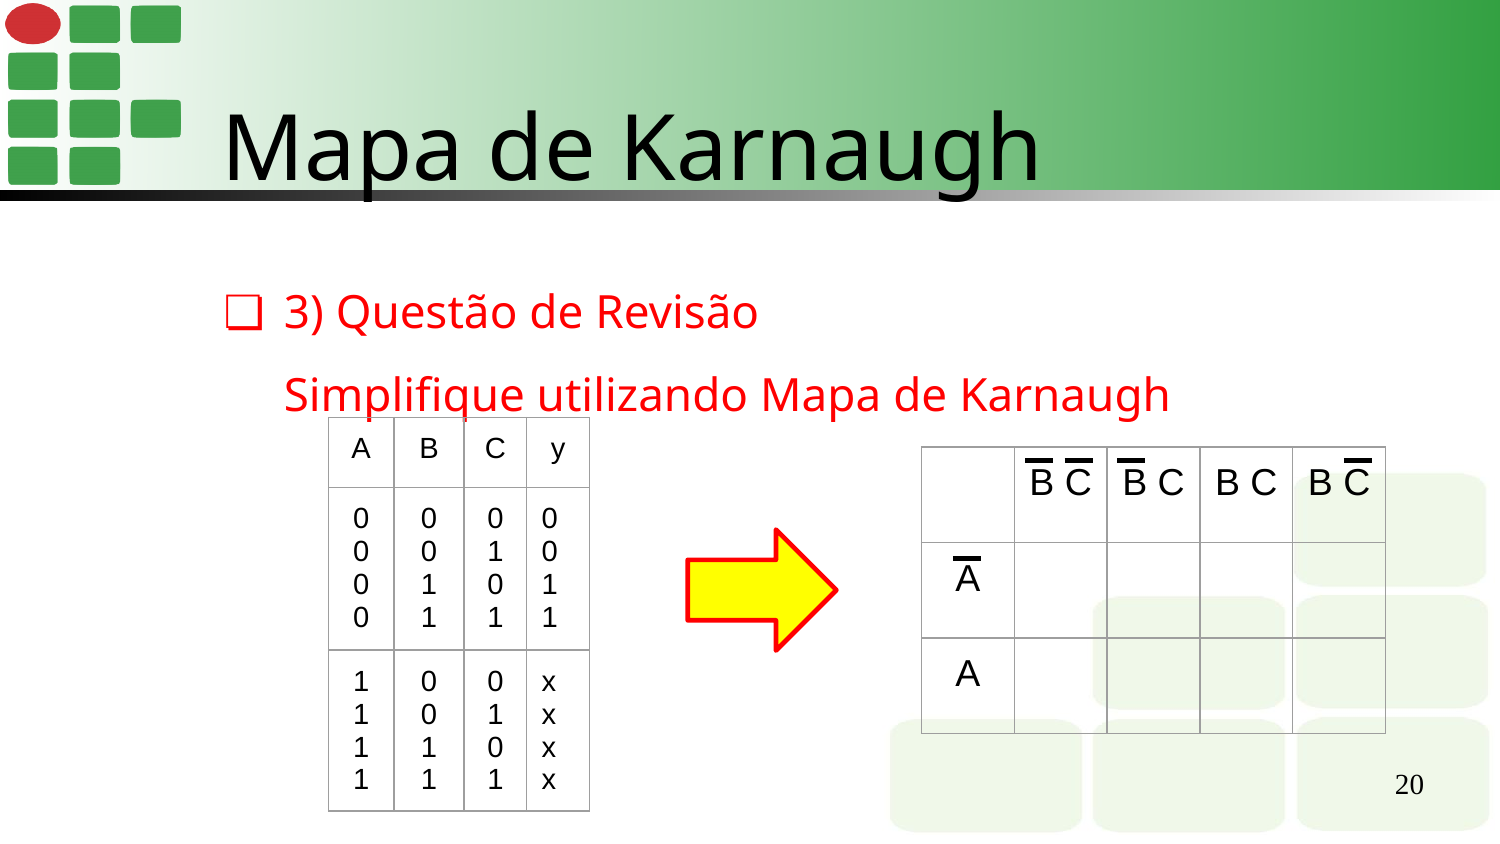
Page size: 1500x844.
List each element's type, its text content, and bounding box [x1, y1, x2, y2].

text_box [687, 529, 837, 651]
table_header B C [1293, 448, 1385, 542]
table_cell [1108, 543, 1199, 637]
table_header C [465, 418, 526, 487]
table_cell [1293, 639, 1385, 733]
table_header B C [1015, 448, 1106, 542]
table_cell [1015, 543, 1106, 637]
slide_number ‹#› [1075, 768, 1425, 827]
table_cell A [922, 639, 1014, 733]
table_cell [1293, 543, 1385, 637]
table_cell 0 0 1 1 [395, 488, 463, 649]
text_box 3) Questão de Revisão Simplifique utilizando Mapa de Karnaugh [193, 248, 1468, 404]
table_cell [1108, 639, 1199, 733]
table_header B C [1108, 448, 1199, 542]
table_header A [329, 418, 393, 487]
table_cell [1015, 639, 1106, 733]
table_cell 0 1 0 1 [465, 488, 526, 649]
table_cell 0 1 0 1 [465, 651, 526, 810]
table_cell 0 0 1 1 [395, 651, 463, 810]
table_cell [1201, 543, 1292, 637]
table_header [922, 448, 1014, 542]
table_cell x x x x [527, 651, 589, 810]
table_cell [1201, 639, 1292, 733]
table_cell 0 0 1 1 [527, 488, 589, 649]
table_header y [527, 418, 589, 487]
table_cell 0 0 0 0 [329, 488, 393, 649]
table_cell A [922, 543, 1014, 637]
table_cell 1 1 1 1 [329, 651, 393, 810]
picture [5, 3, 181, 185]
table_header B [395, 418, 463, 487]
table_header B C [1201, 448, 1292, 542]
text_box Mapa de Karnaugh [206, 26, 1468, 207]
picture [803, 441, 1495, 835]
